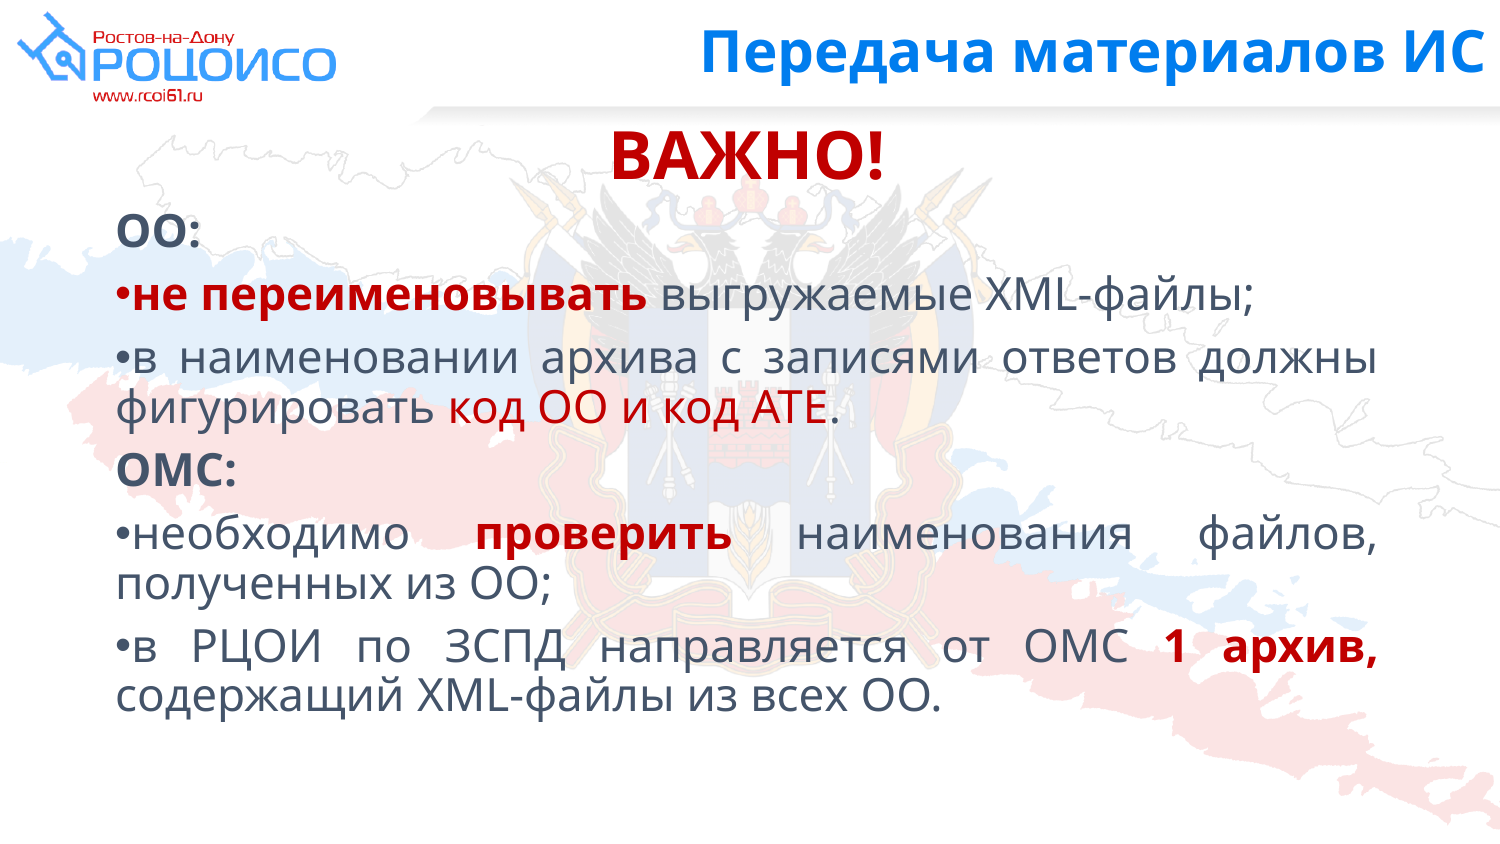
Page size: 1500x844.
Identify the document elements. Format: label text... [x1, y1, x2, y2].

picture [0, 0, 1500, 844]
list ВАЖНО! ОО: не переименовывать выгружаемые XML-файлы; в наименовании архива с записями ответов должны фигурировать код ОО и код АТЕ. ОМС: необходимо проверить наименования файлов, полученных из ОО; в РЦОИ по ЗСПД направляется от ОМС 1 архив, содержащий XML-файлы из всех ОО. [100, 114, 1395, 765]
text_box Передача материалов ИС [206, 0, 1500, 107]
